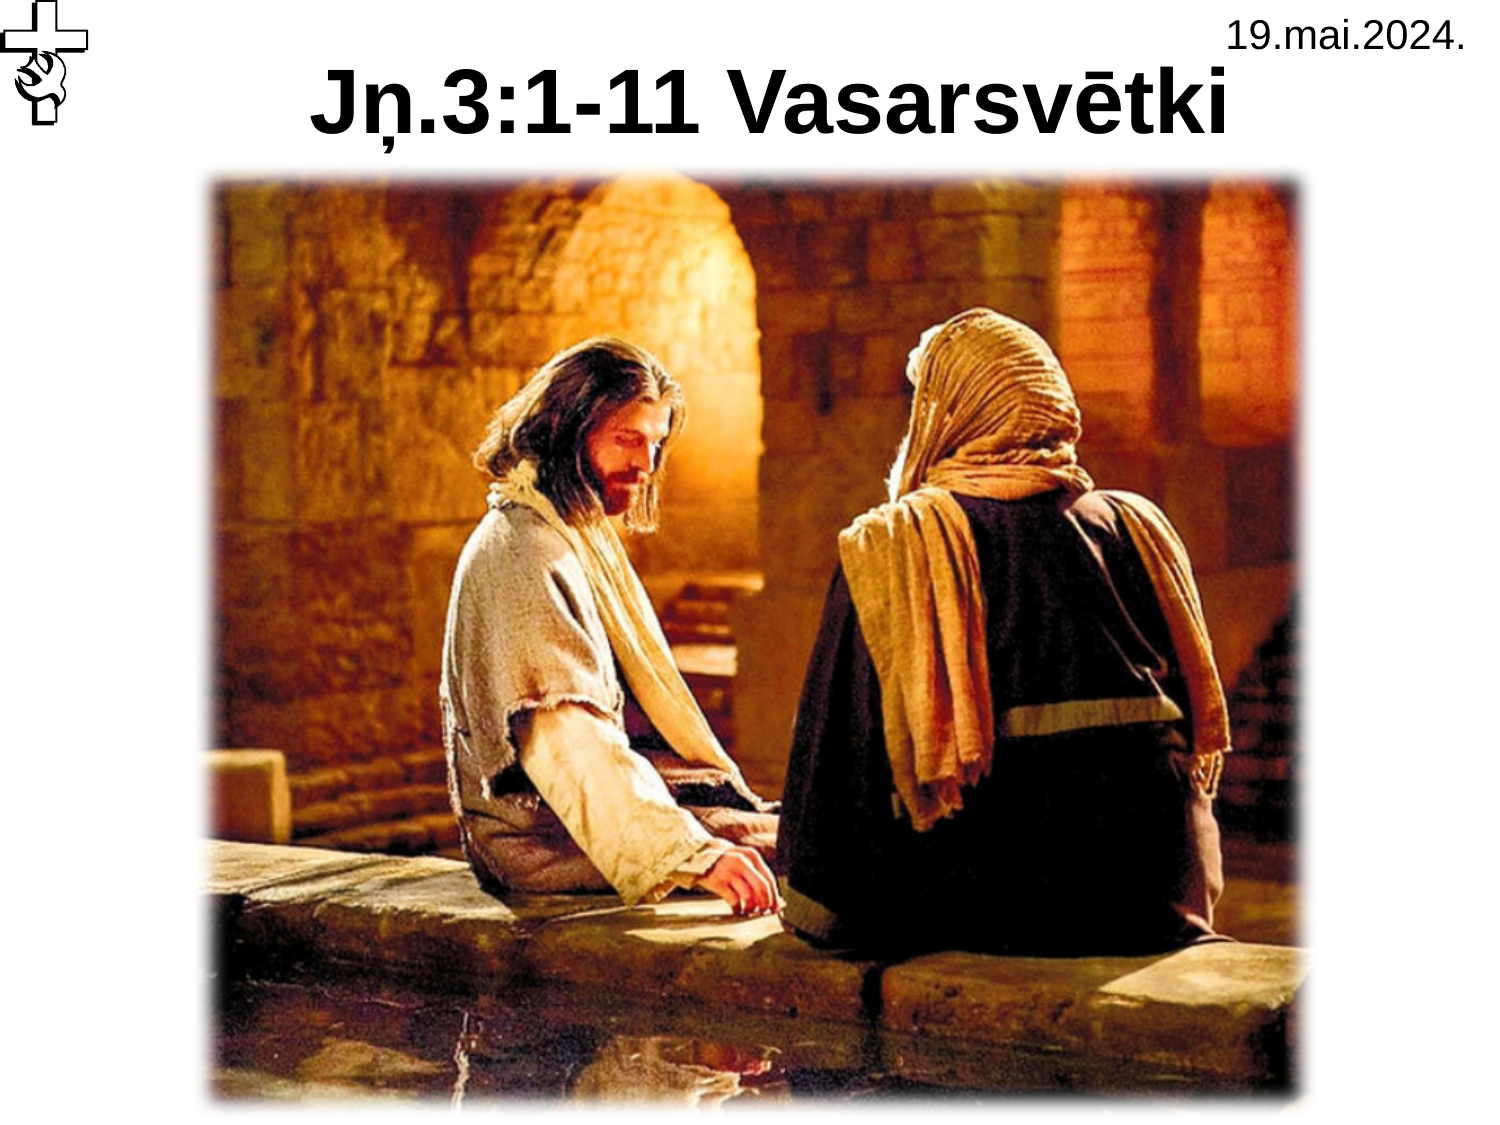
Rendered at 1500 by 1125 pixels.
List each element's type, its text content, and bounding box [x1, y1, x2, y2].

title Jņ.3:1-11 Vasarsvētki [41, 8, 1500, 185]
text_box 19.mai.2024. [1210, 0, 1500, 65]
picture [0, 0, 89, 126]
picture [194, 163, 1318, 1118]
